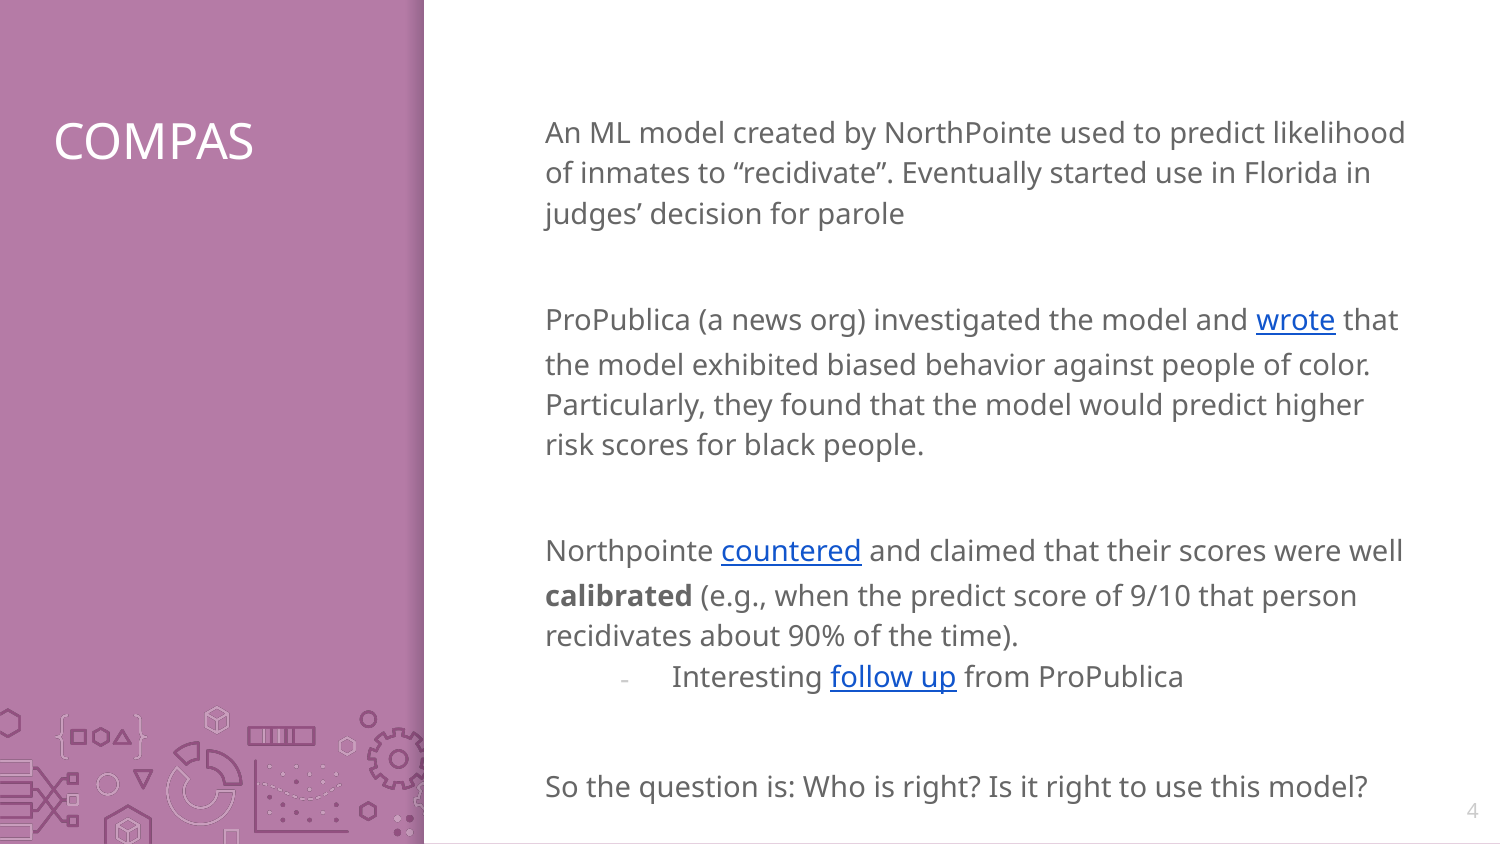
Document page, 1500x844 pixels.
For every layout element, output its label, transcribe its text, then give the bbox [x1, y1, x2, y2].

list An ML model created by NorthPointe used to predict likelihood of inmates to “recidivate”. Eventually started use in Florida in judges’ decision for parole ProPublica (a news org) investigated the model and wrote that the model exhibited biased behavior against people of color. Particularly, they found that the model would predict higher risk scores for black people. Northpointe countered and claimed that their scores were well calibrated (e.g., when the predict score of 9/10 that person recidivates about 90% of the time). Interesting follow up from ProPublica So the question is: Who is right? Is it right to use this model? [506, 94, 1425, 748]
slide_number 4 [1403, 779, 1494, 844]
title COMPAS [38, 94, 375, 748]
picture [0, 701, 424, 844]
